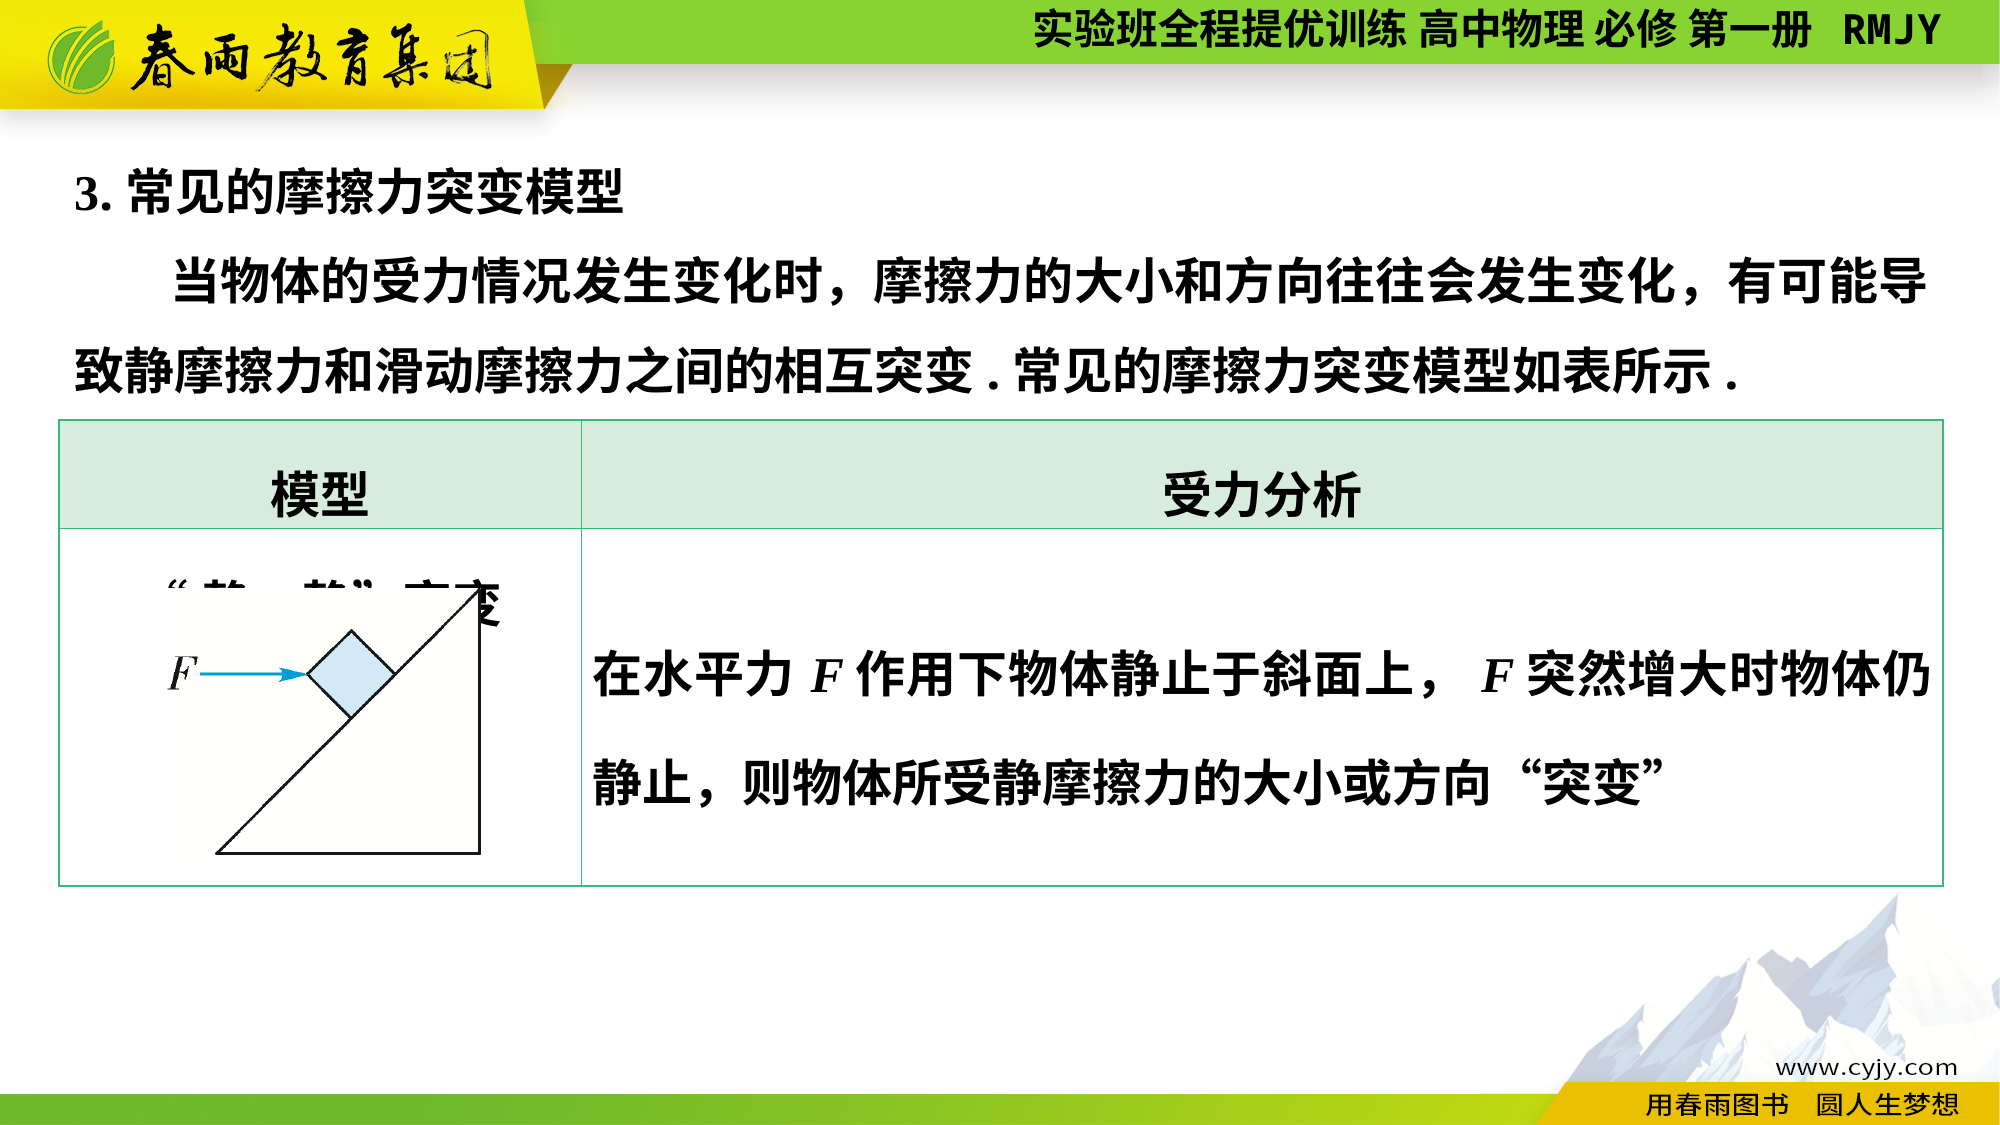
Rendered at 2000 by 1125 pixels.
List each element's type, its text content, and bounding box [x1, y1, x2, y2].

table_header 模型 [60, 421, 581, 528]
table_cell 在水平力F作用下物体静止于斜面上，F突然增大时物体仍静止，则物体所受静摩擦力的大小或方向“突变” [582, 529, 1942, 885]
table_cell “静—静”突变 [60, 529, 581, 885]
picture [0, 0, 2000, 1125]
table_header 受力分析 [582, 421, 1942, 528]
list 3.常见的摩擦力突变模型 当物体的受力情况发生变化时，摩擦力的大小和方向往往会发生变化，有可能导致静摩擦力和滑动摩擦力之间的相互突变.常见的摩擦力突变模型如表所示. [59, 122, 1944, 411]
